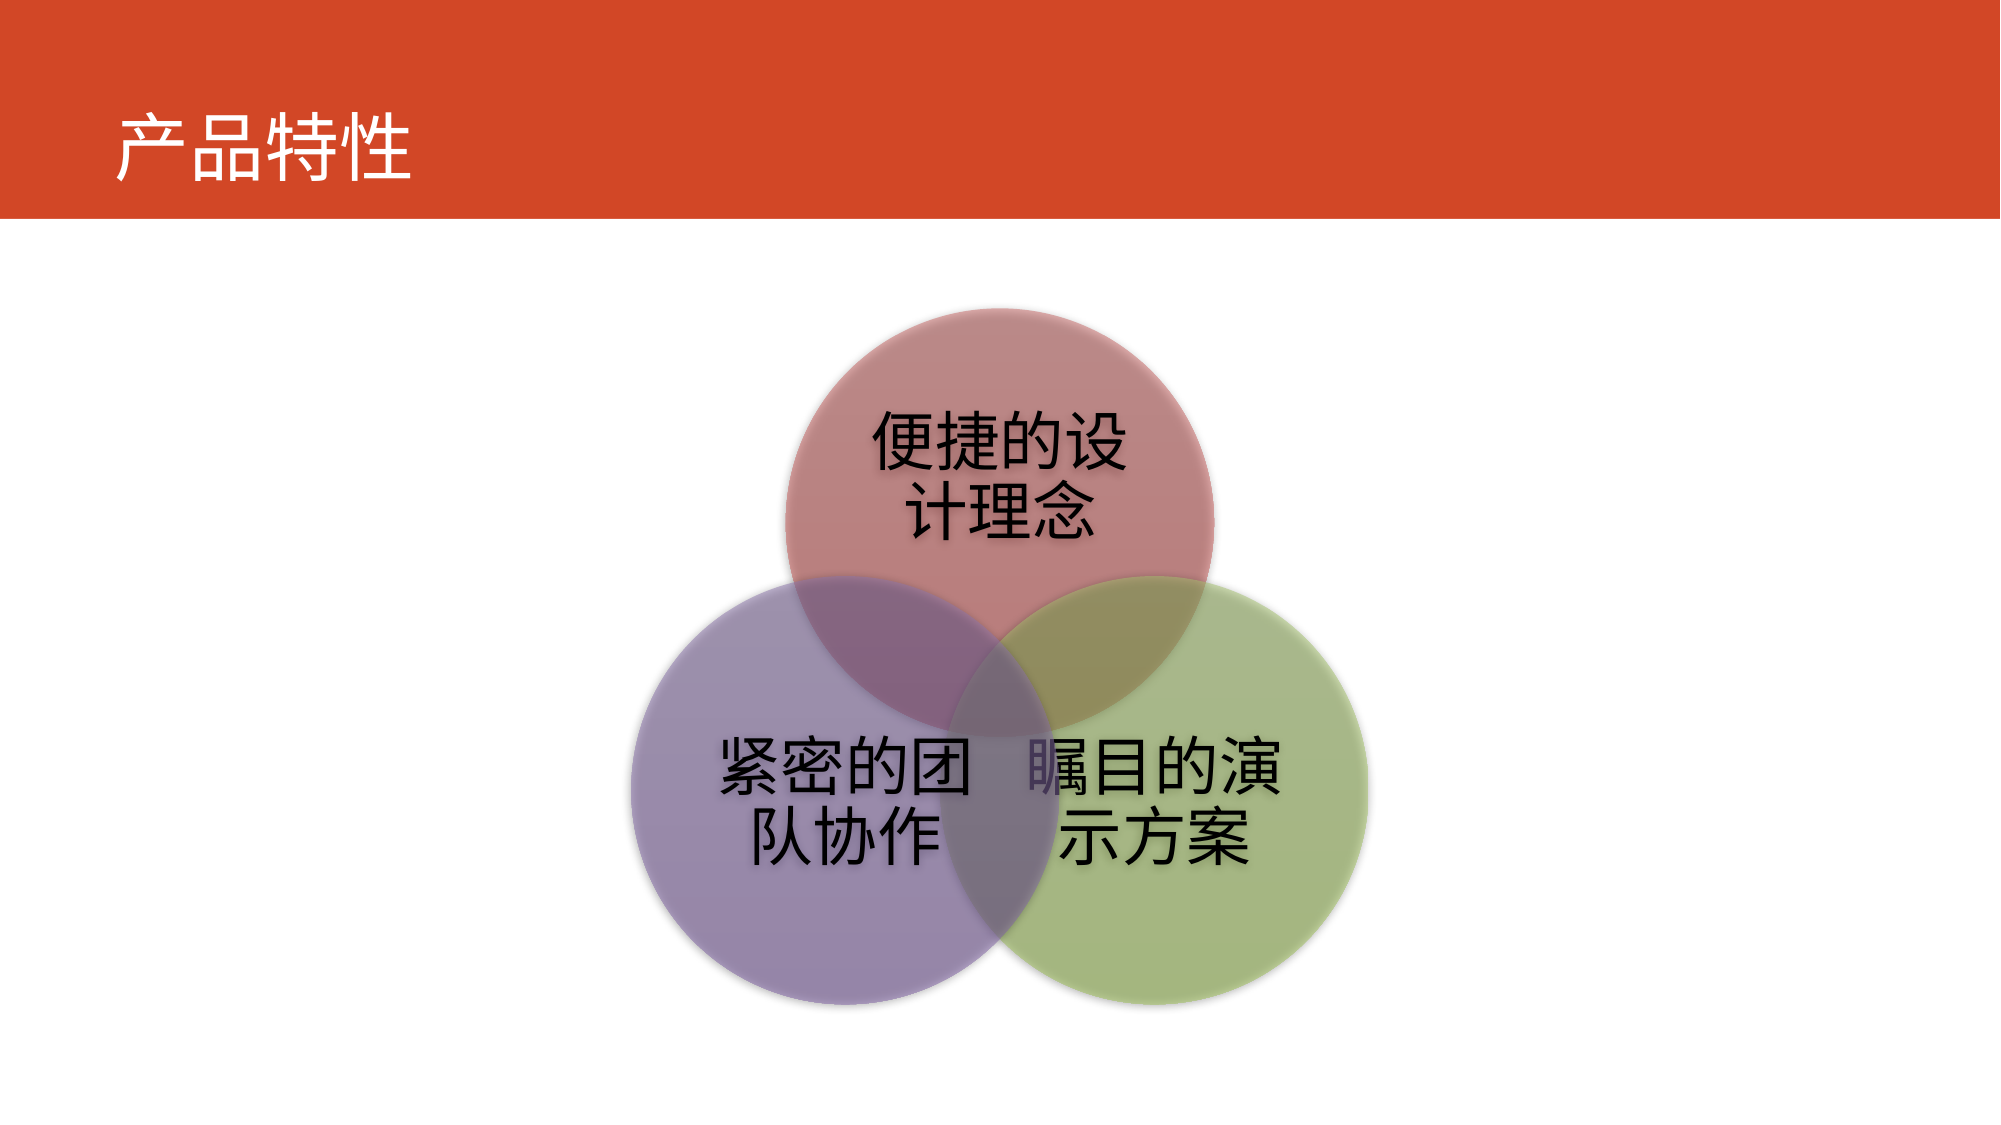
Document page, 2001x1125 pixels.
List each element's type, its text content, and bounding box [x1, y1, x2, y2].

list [137, 299, 1863, 1014]
title 产品特性 [99, 0, 1863, 199]
